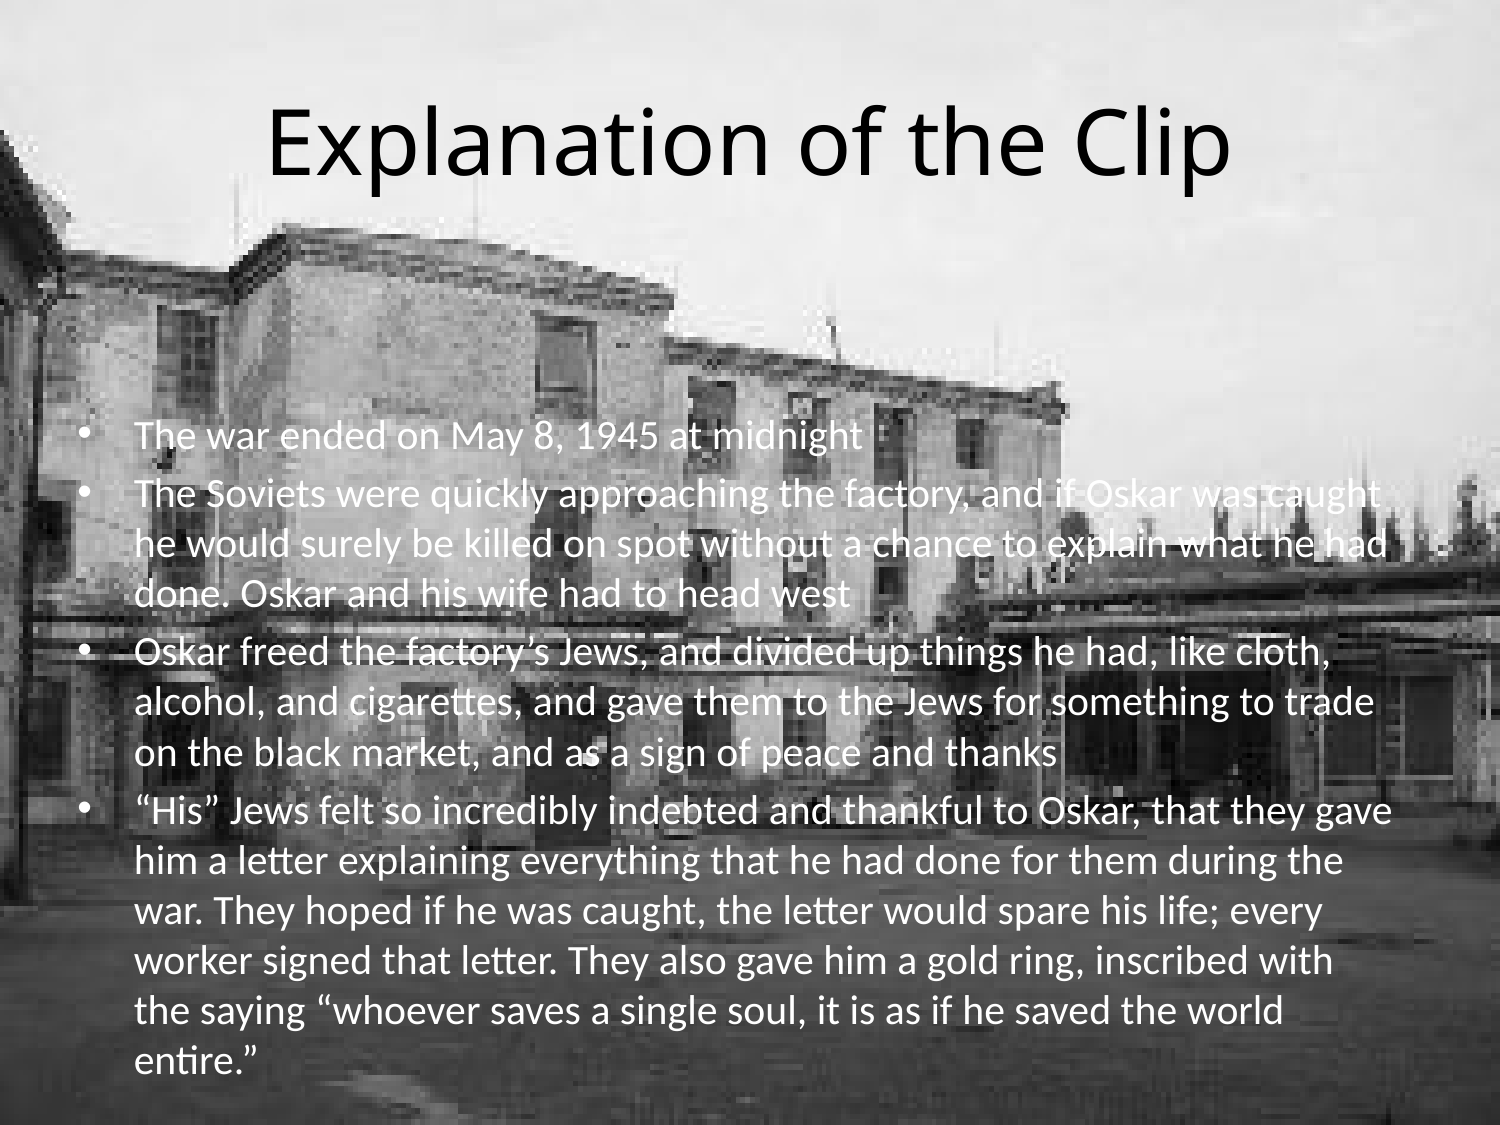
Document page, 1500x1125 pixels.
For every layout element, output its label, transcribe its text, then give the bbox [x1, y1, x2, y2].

picture [0, 0, 1500, 1125]
list The war ended on May 8, 1945 at midnight The Soviets were quickly approaching the factory, and if Oskar was caught he would surely be killed on spot without a chance to explain what he had done. Oskar and his wife had to head west Oskar freed the factory’s Jews, and divided up things he had, like cloth, alcohol, and cigarettes, and gave them to the Jews for something to trade on the black market, and as a sign of peace and thanks “His” Jews felt so incredibly indebted and thankful to Oskar, that they gave him a letter explaining everything that he had done for them during the war. They hoped if he was caught, the letter would spare his life; every worker signed that letter. They also gave him a gold ring, inscribed with the saying “whoever saves a single soul, it is as if he saved the world entire.” [62, 399, 1413, 1100]
title Explanation of the Clip [75, 45, 1425, 233]
